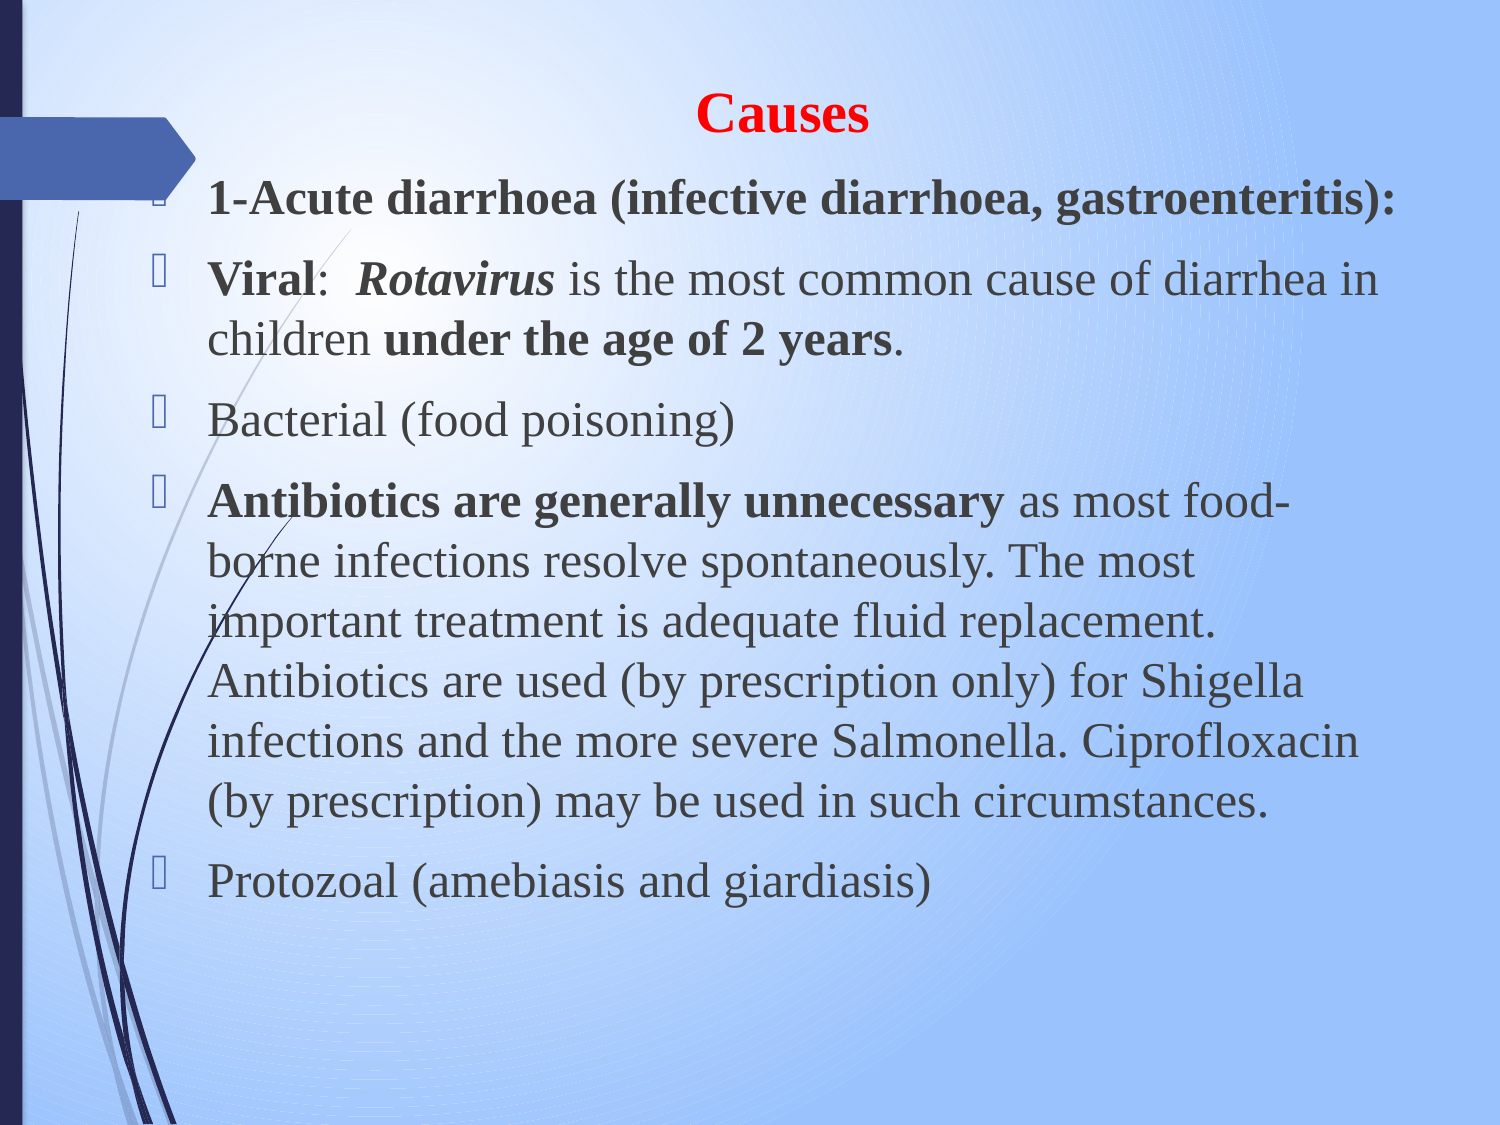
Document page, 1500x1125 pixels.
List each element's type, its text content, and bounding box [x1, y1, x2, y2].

list Causes 1-Acute diarrhoea (infective diarrhoea, gastroenteritis): Viral: Rotavirus is the most common cause of diarrhea in children under the age of 2 years. Bacterial (food poisoning) Antibiotics are generally unnecessary as most food-borne infections resolve spontaneously. The most important treatment is adequate fluid replacement. Antibiotics are used (by prescription only) for Shigella infections and the more severe Salmonella. Ciprofloxacin (by prescription) may be used in such circumstances. Protozoal (amebiasis and giardiasis) [135, 66, 1416, 1047]
